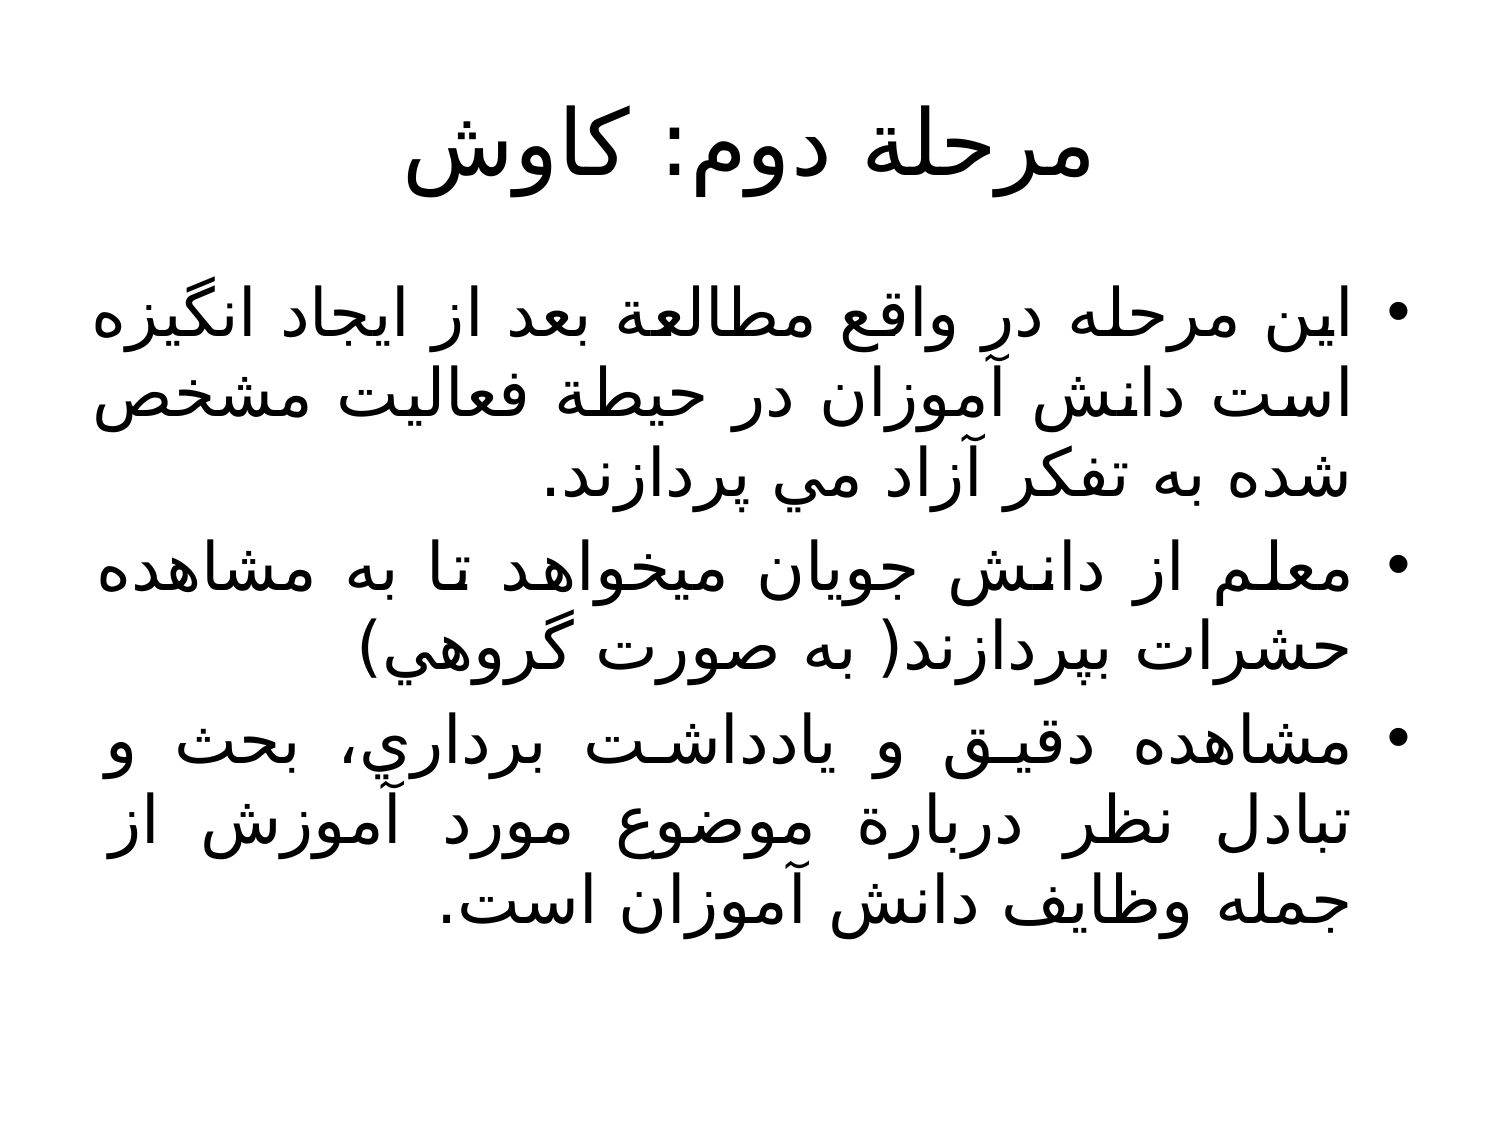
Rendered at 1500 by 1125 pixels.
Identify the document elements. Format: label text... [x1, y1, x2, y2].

title مرحلة دوم: كاوش [75, 45, 1425, 233]
list اين مرحله در واقع مطالعة بعد از ايجاد انگيزه است دانش آموزان در حيطة فعاليت مشخص شده به تفكر آزاد مي پردازند. معلم از دانش جويان ميخواهد تا به مشاهده حشرات بپردازند( به صورت گروهي) مشاهده دقيق و يادداشت برداري، بحث و تبادل نظر دربارة موضوع مورد آموزش از جمله وظايف دانش آموزان است. [75, 262, 1425, 1005]
